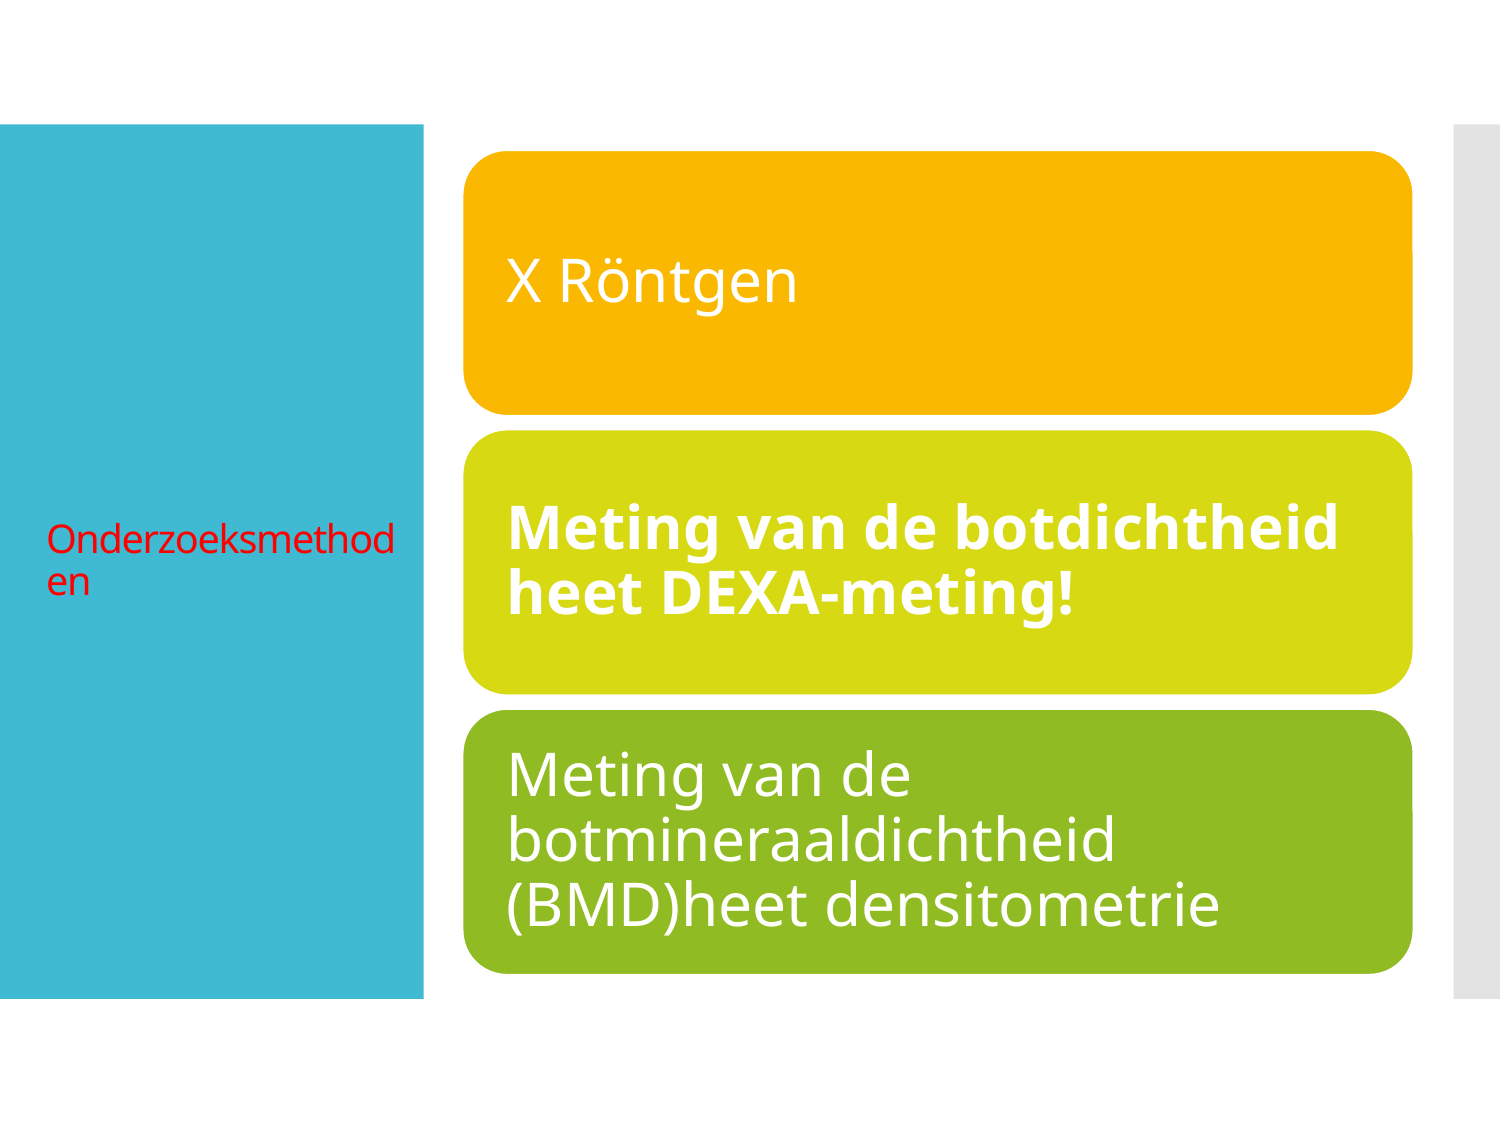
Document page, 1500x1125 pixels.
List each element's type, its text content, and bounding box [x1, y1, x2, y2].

title Onderzoeksmethoden [31, 184, 415, 940]
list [462, 145, 1414, 980]
